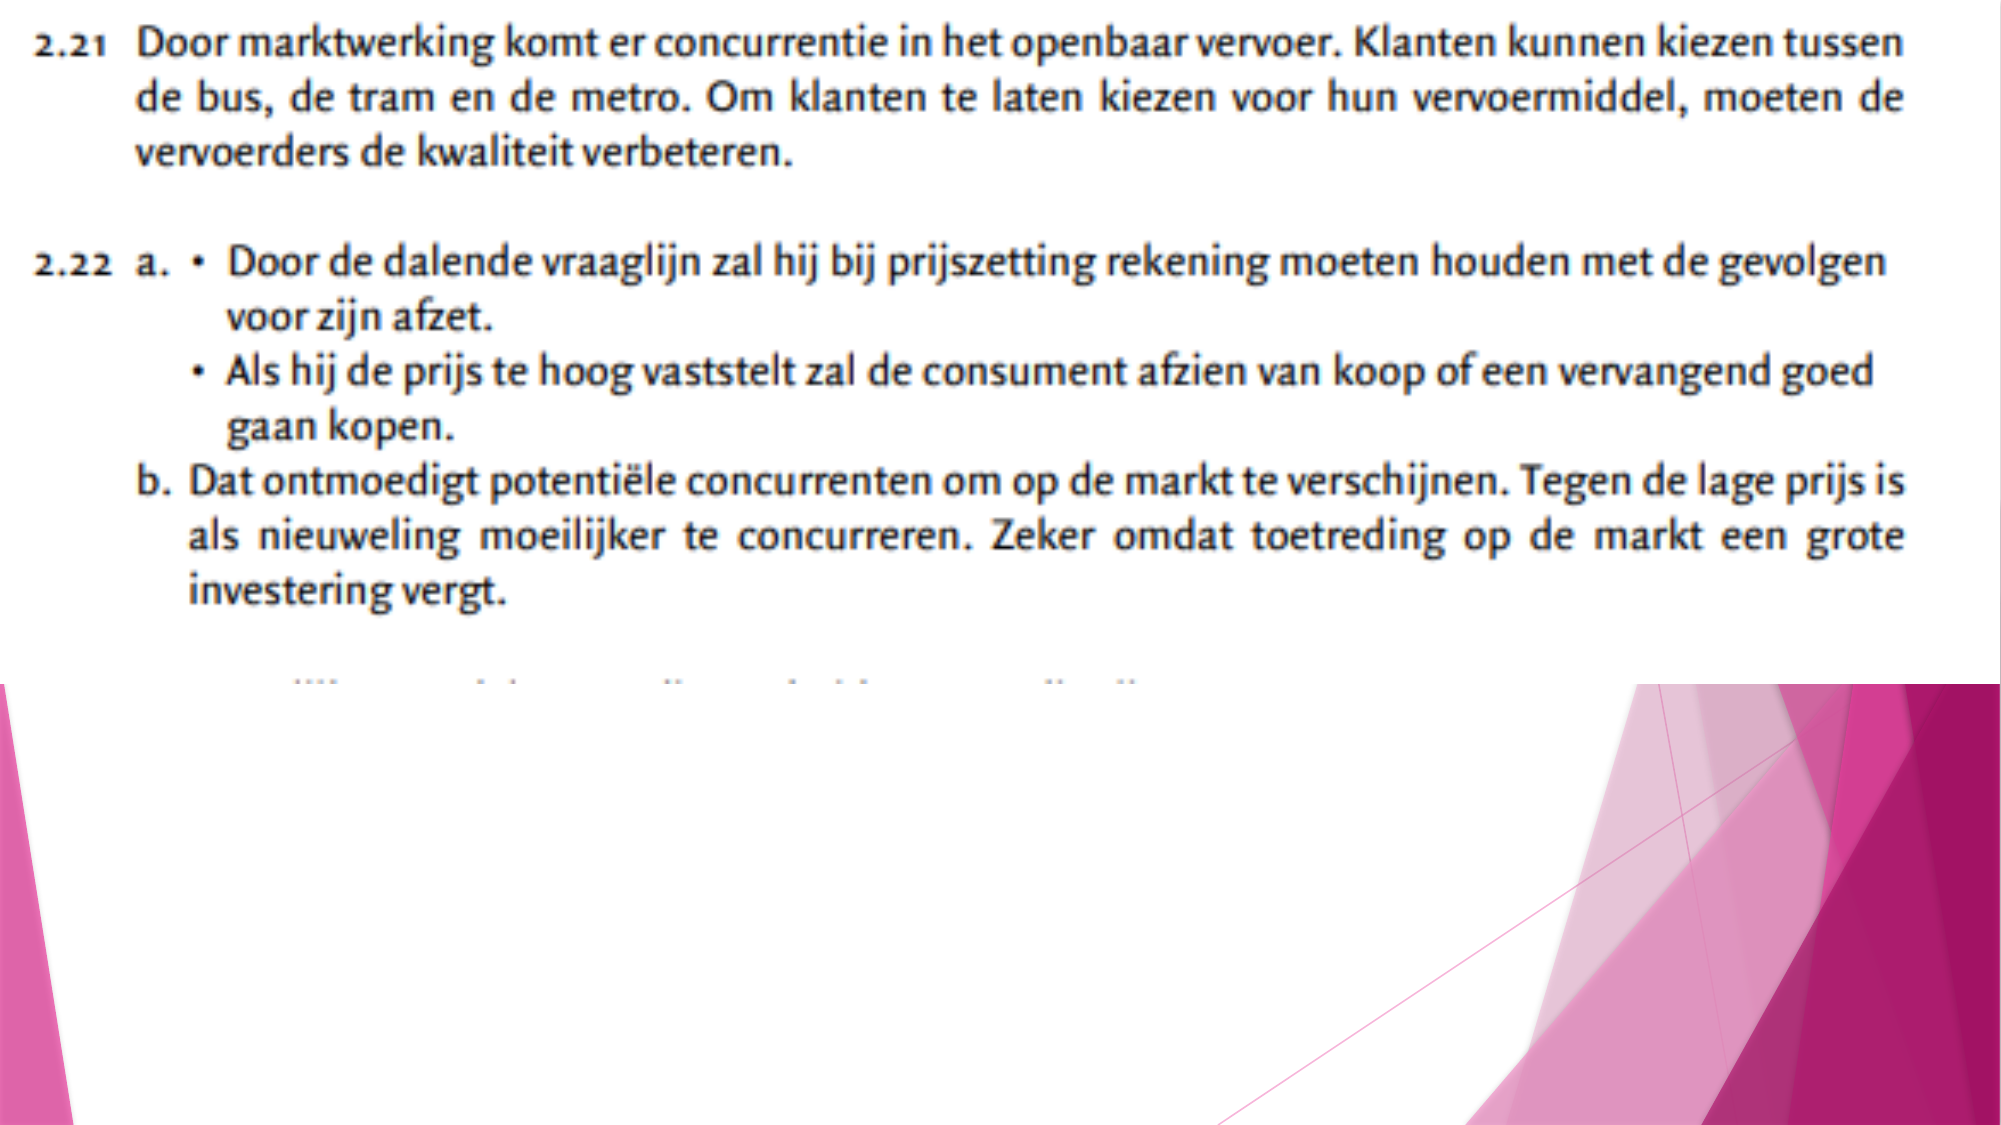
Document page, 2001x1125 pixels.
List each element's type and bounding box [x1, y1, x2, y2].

picture [0, 0, 2000, 685]
